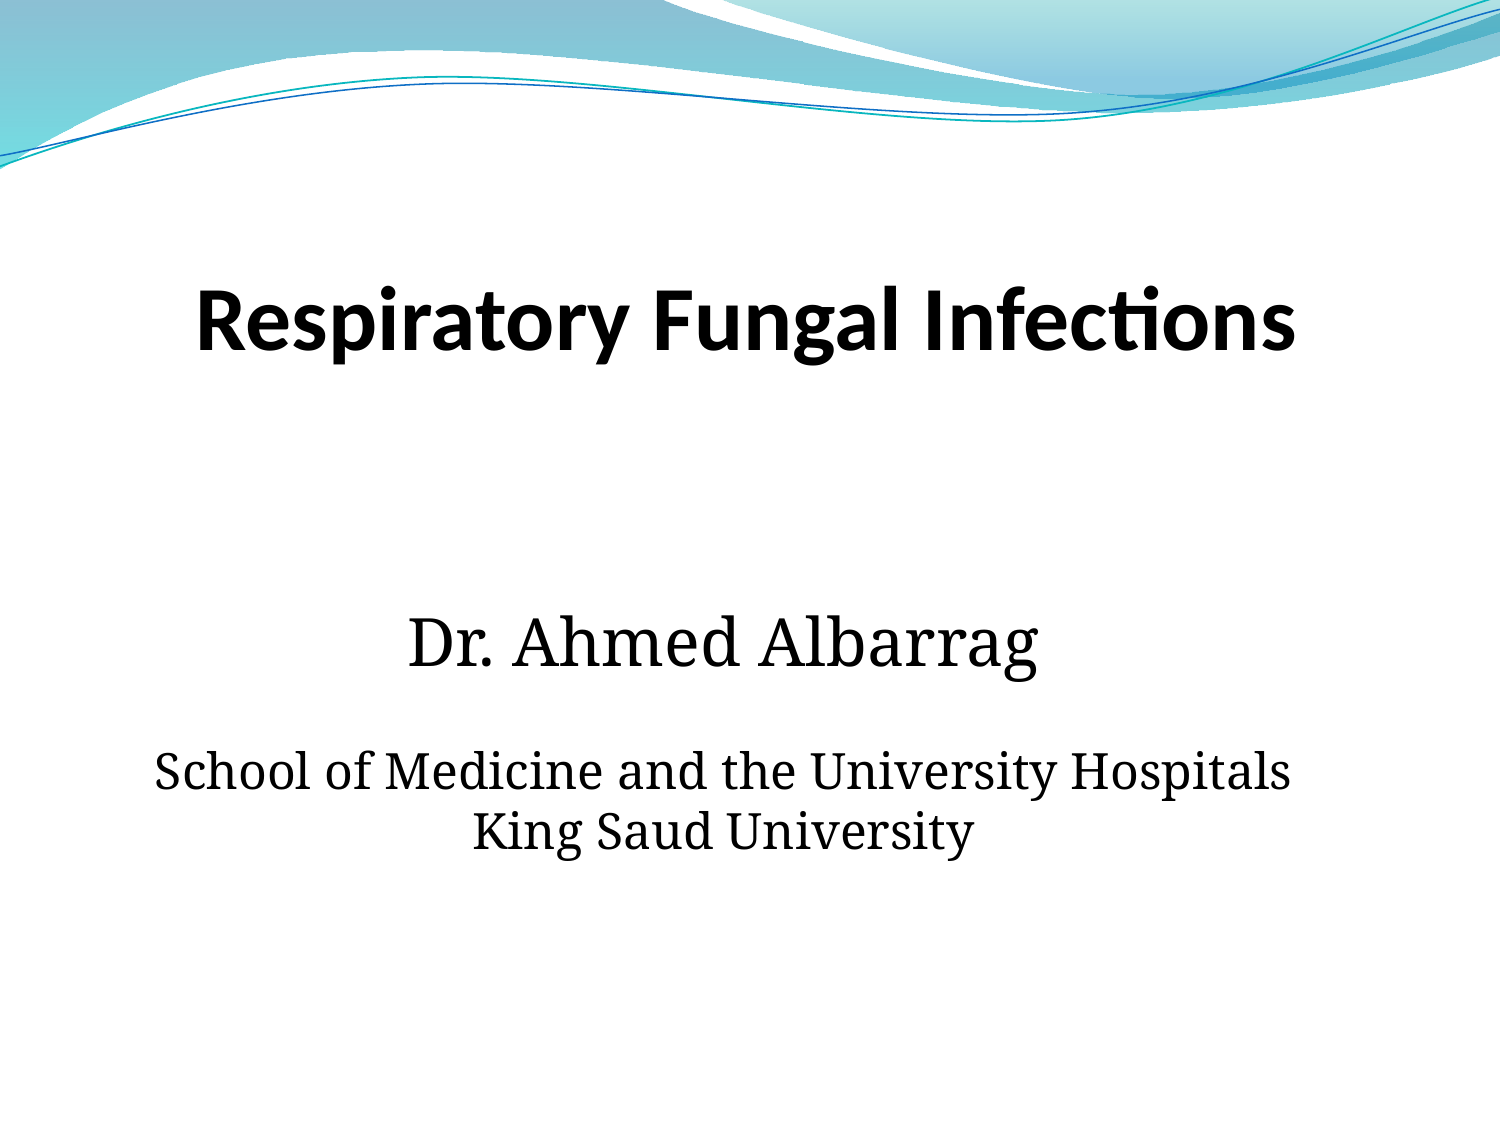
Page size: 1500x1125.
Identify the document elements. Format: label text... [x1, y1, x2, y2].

text_box Respiratory Fungal Infections [29, 220, 1464, 408]
text_box Dr. Ahmed Albarrag School of Medicine and the University Hospitals King Saud University [76, 592, 1371, 868]
